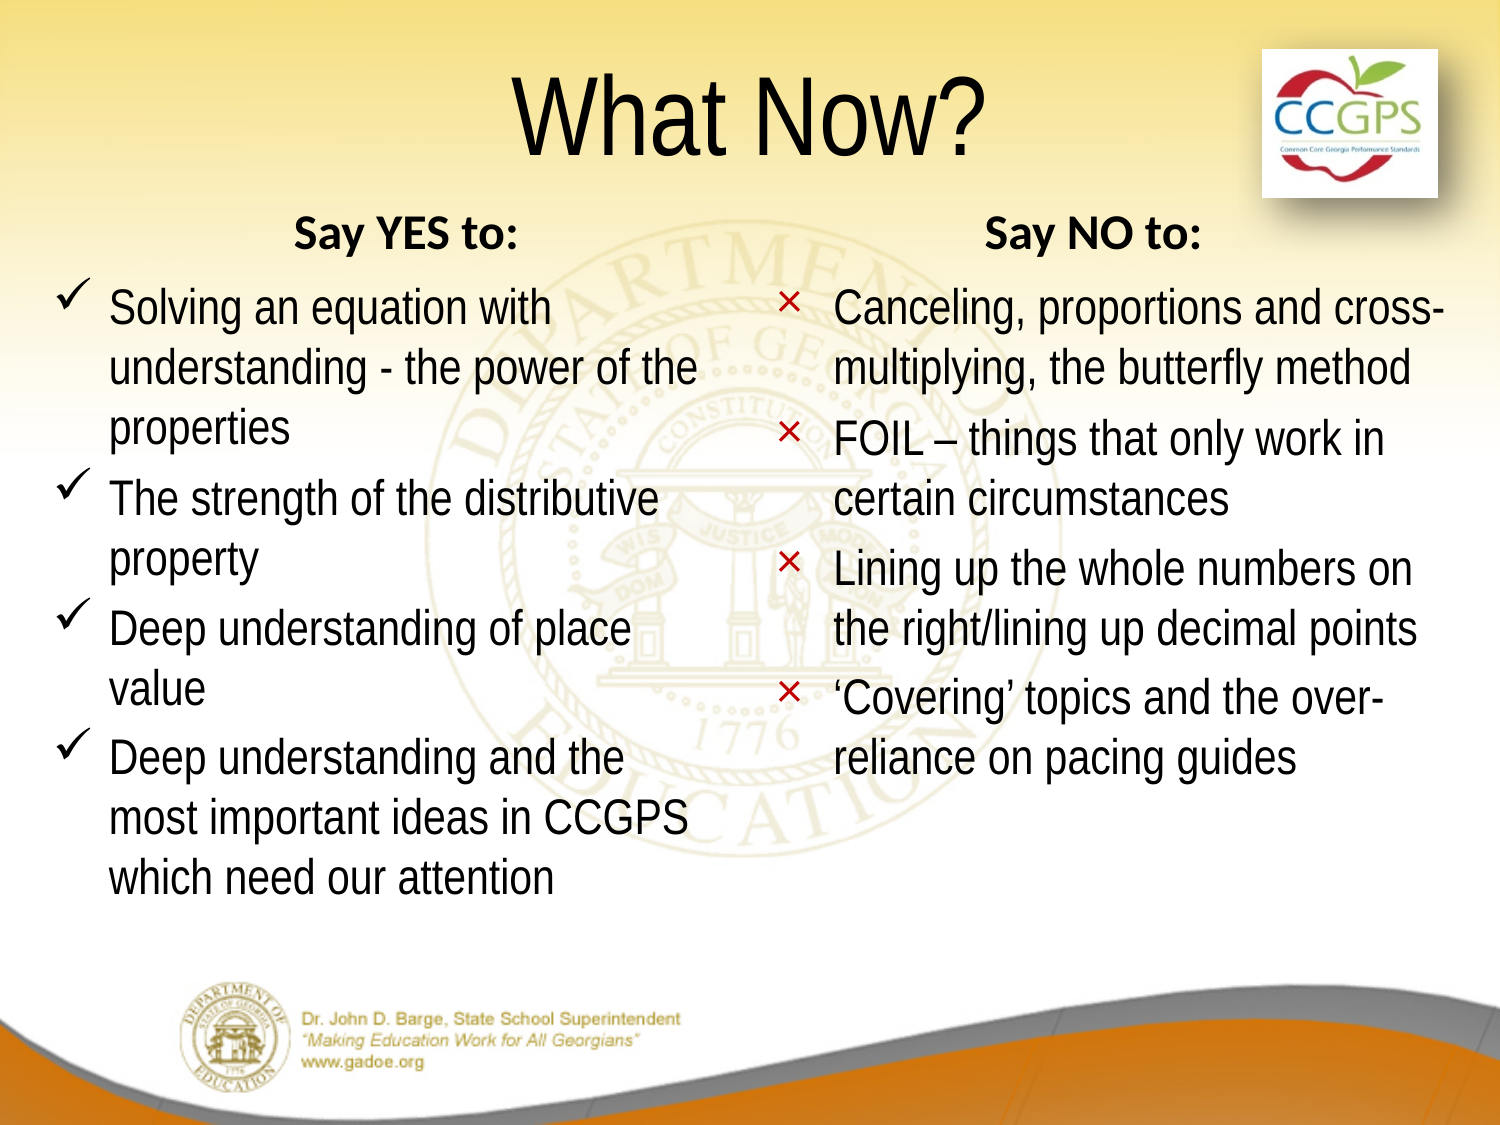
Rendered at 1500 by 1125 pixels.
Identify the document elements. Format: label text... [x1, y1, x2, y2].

picture [0, 0, 1500, 1125]
title What Now? [74, 44, 1266, 176]
list Canceling, proportions and cross-multiplying, the butterfly method FOIL – things that only work in certain circumstances Lining up the whole numbers on the right/lining up decimal points ‘Covering’ topics and the over-reliance on pacing guides [761, 267, 1463, 916]
list Say NO to: [761, 162, 1426, 267]
list Solving an equation with understanding - the power of the properties The strength of the distributive property Deep understanding of place value Deep understanding and the most important ideas in CCGPS which need our attention [37, 267, 738, 916]
list Say YES to: [74, 162, 738, 267]
